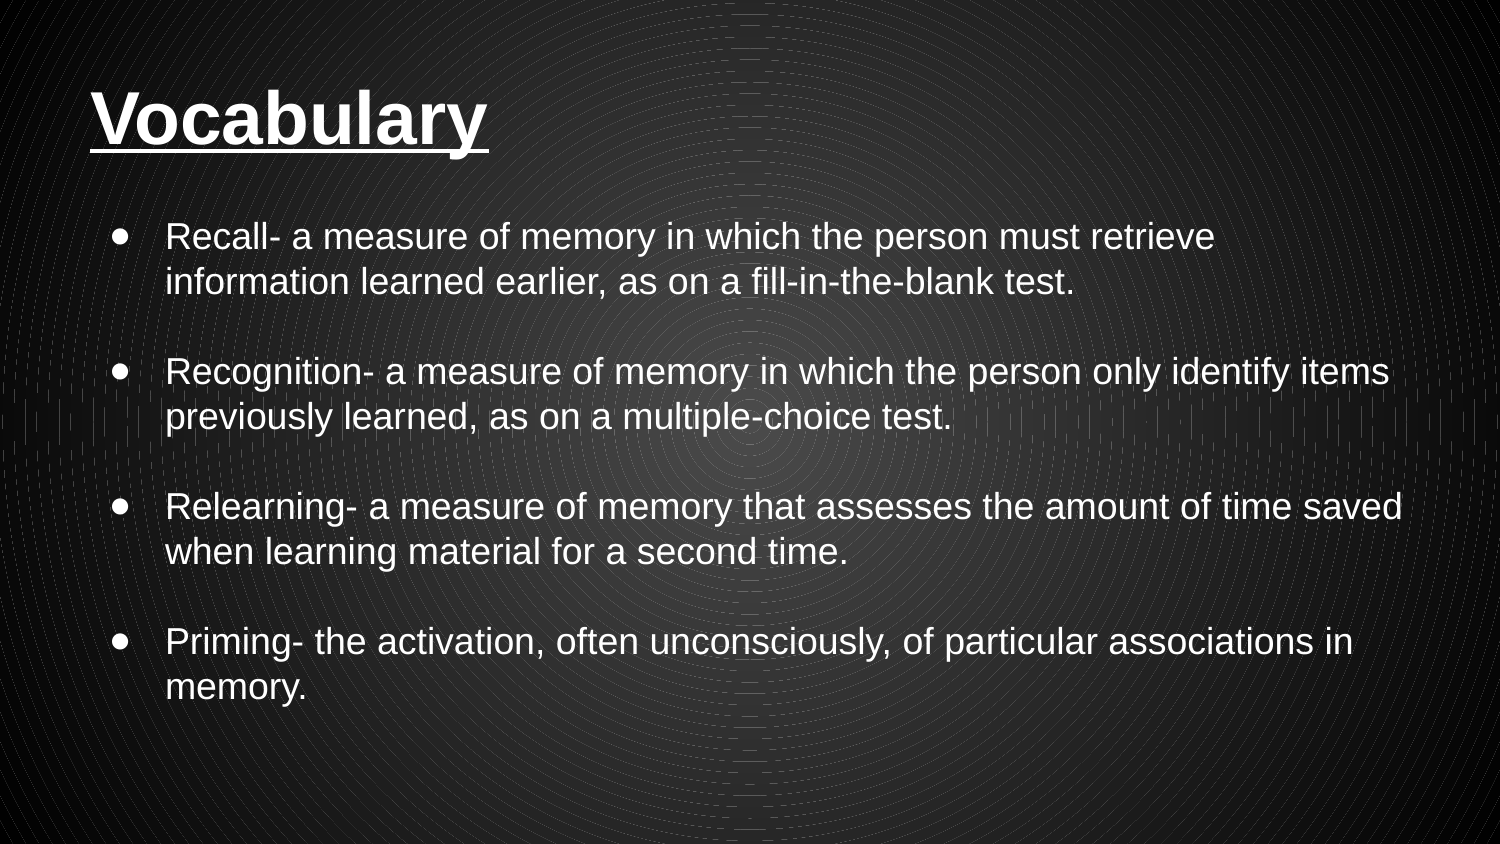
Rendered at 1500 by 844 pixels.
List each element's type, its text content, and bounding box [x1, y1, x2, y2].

title Vocabulary [75, 33, 1425, 175]
list Recall- a measure of memory in which the person must retrieve information learned earlier, as on a fill-in-the-blank test. Recognition- a measure of memory in which the person only identify items previously learned, as on a multiple-choice test. Relearning- a measure of memory that assesses the amount of time saved when learning material for a second time. Priming- the activation, often unconsciously, of particular associations in memory. [75, 196, 1425, 808]
